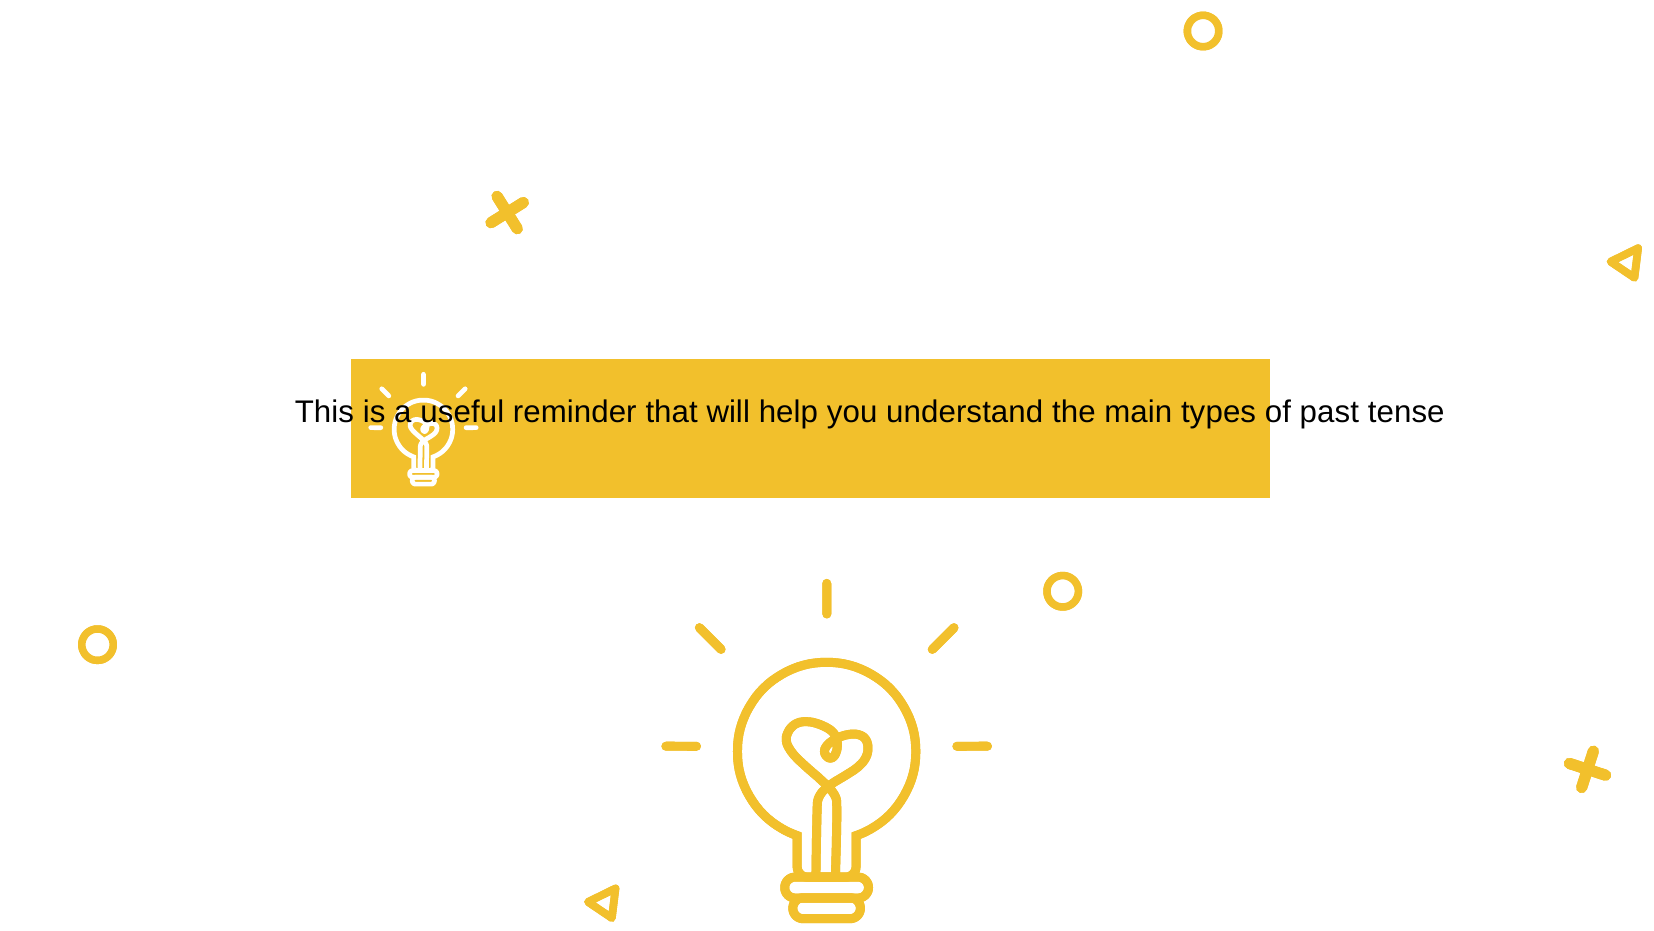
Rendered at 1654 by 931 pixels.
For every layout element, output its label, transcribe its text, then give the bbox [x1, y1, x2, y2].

text_box This is a useful reminder that will help you understand the main types of past tense [280, 383, 1462, 436]
